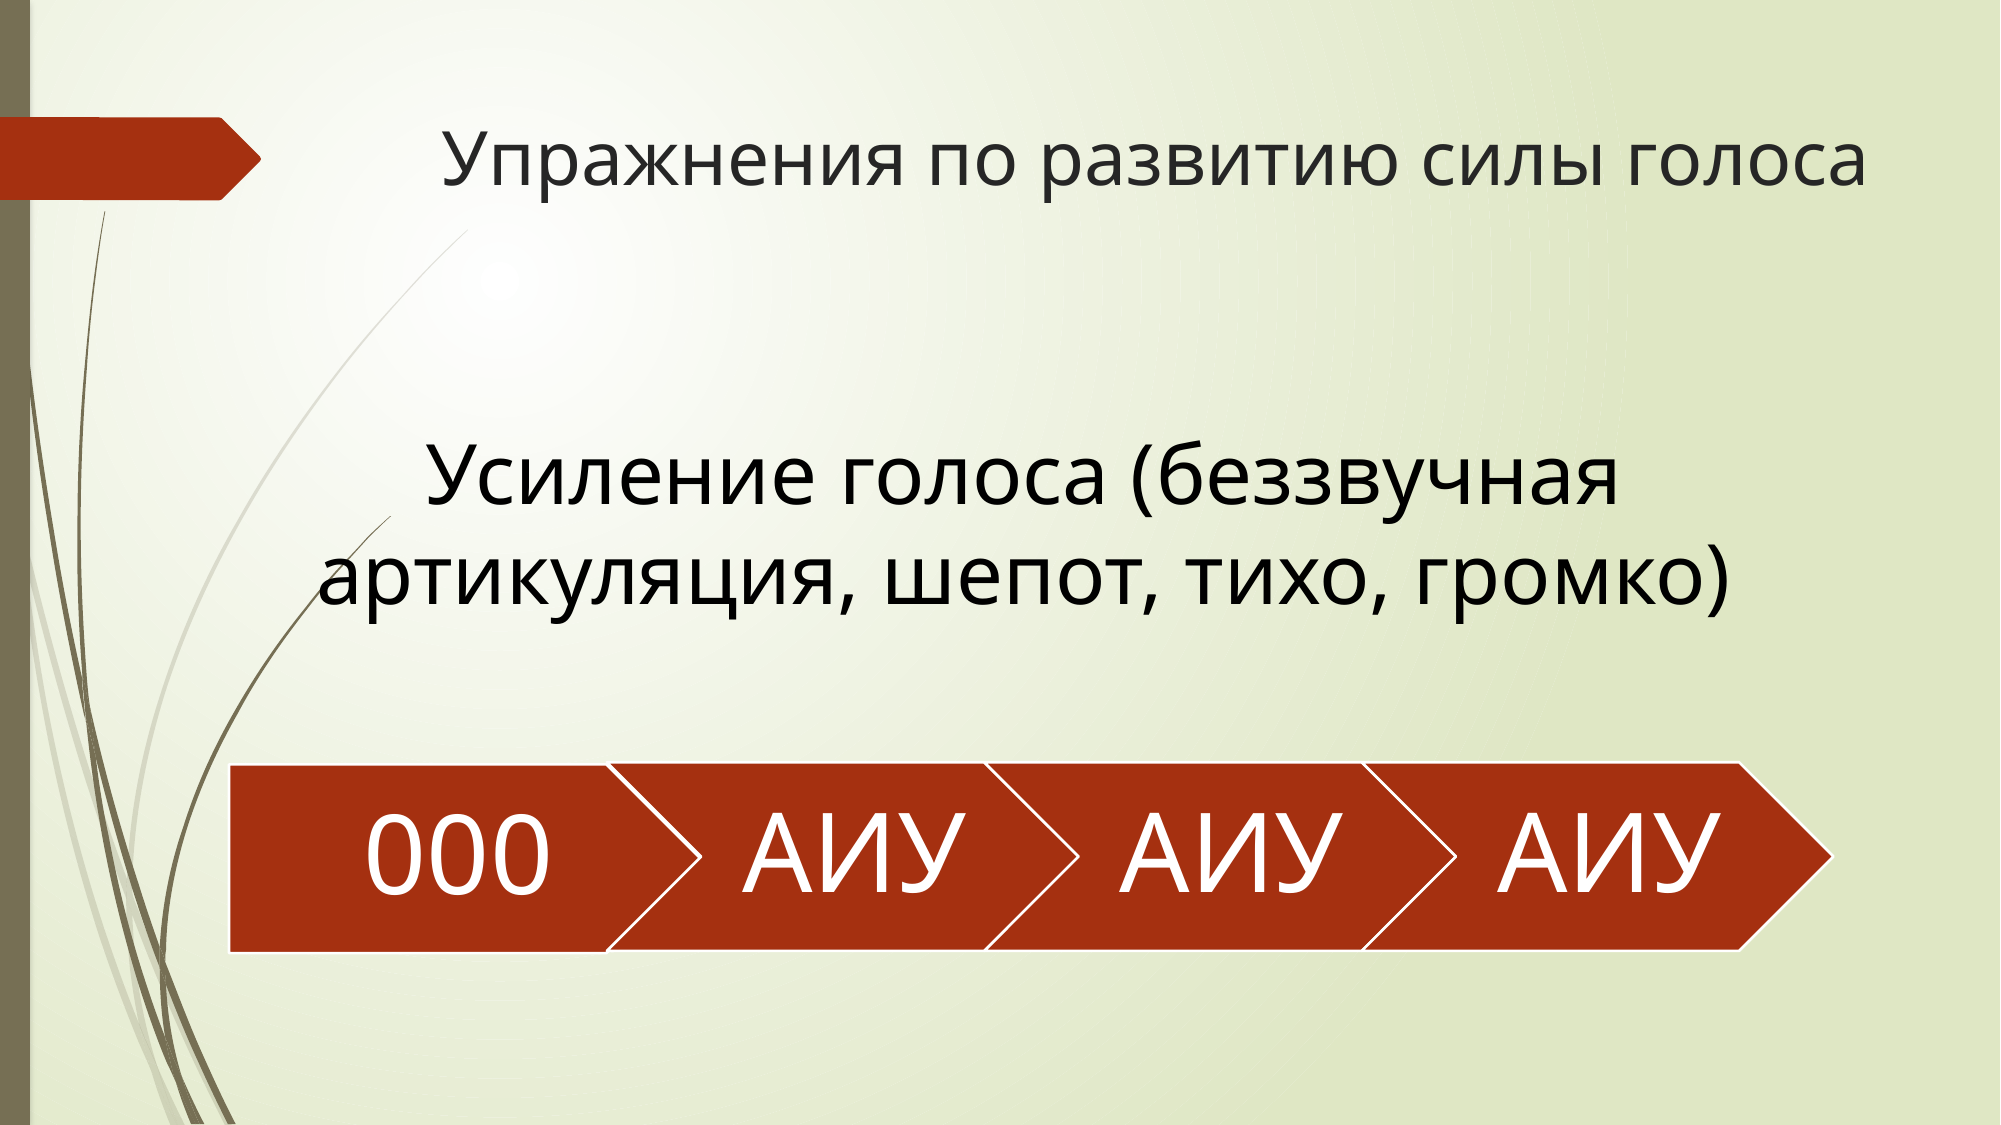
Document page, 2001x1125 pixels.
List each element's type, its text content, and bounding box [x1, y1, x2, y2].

text_box Усиление голоса (беззвучная артикуляция, шепот, тихо, громко) [166, 413, 1882, 629]
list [228, 511, 1835, 1125]
title Упражнения по развитию силы голоса [425, 102, 1888, 313]
